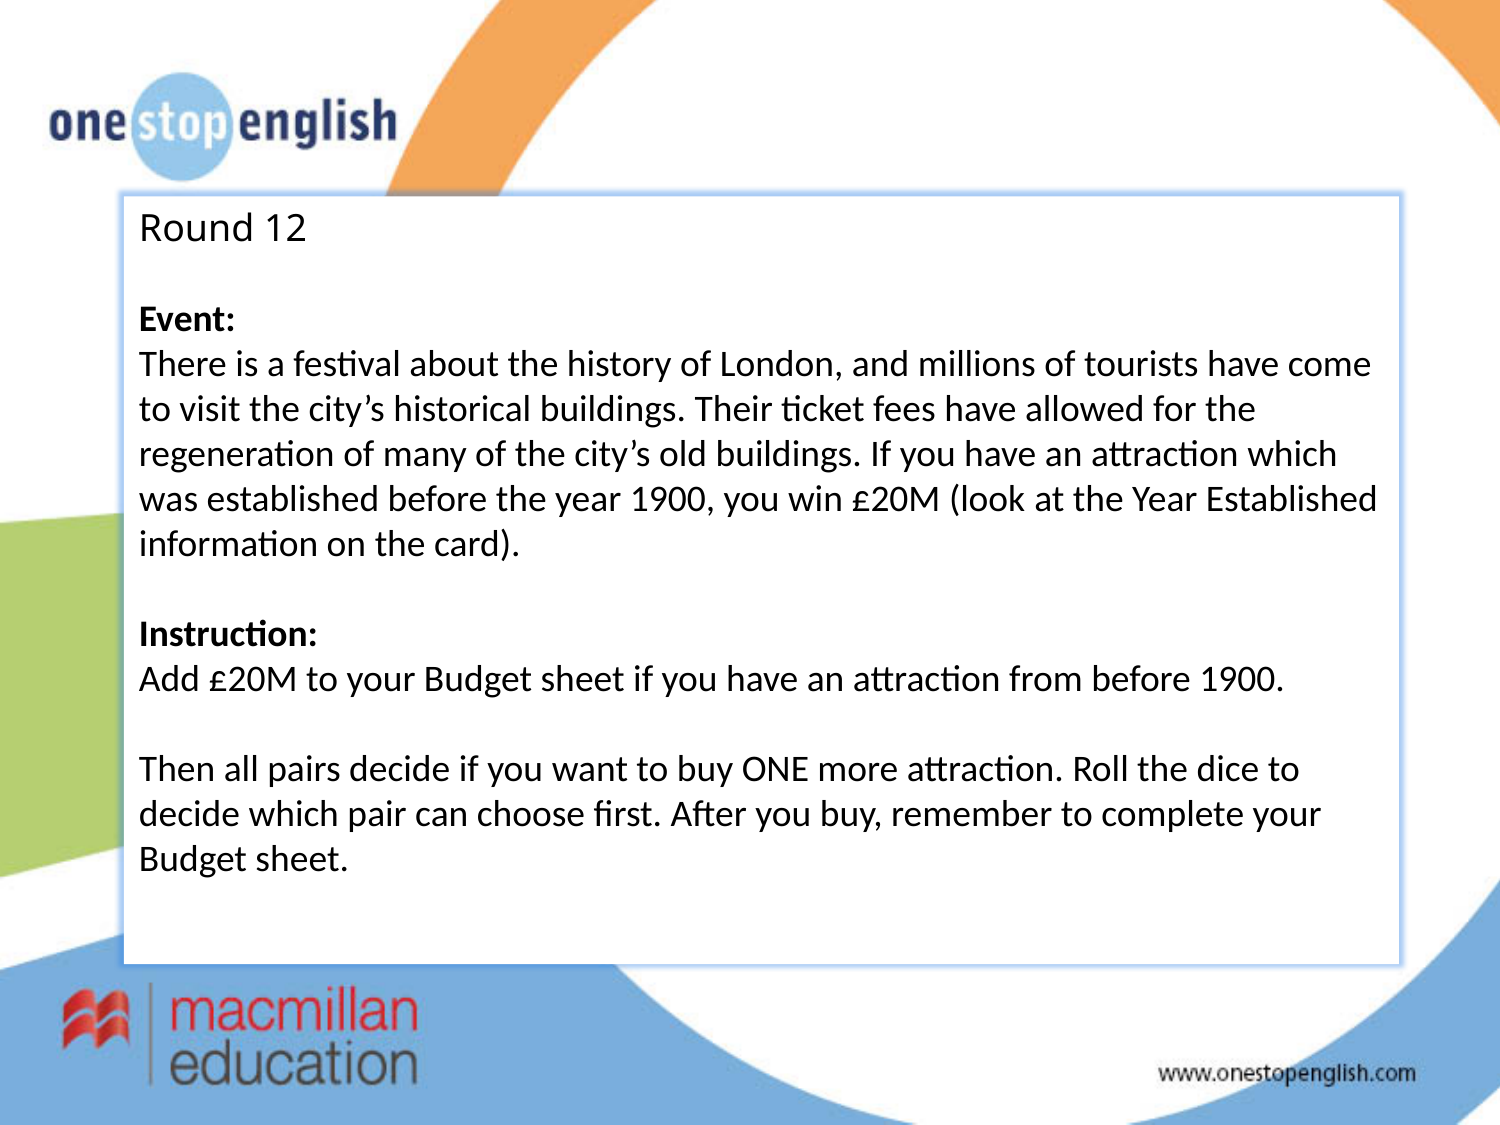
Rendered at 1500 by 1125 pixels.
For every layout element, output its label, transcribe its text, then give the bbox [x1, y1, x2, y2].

picture [0, 0, 1500, 1125]
text_box Round 12 Event: There is a festival about the history of London, and millions of tourists have come to visit the city’s historical buildings. Their ticket fees have allowed for the regeneration of many of the city’s old buildings. If you have an attraction which was established before the year 1900, you win £20M (look at the Year Established information on the card). Instruction: Add £20M to your Budget sheet if you have an attraction from before 1900. Then all pairs decide if you want to buy ONE more attraction. Roll the dice to decide which pair can choose first. After you buy, remember to complete your Budget sheet. [123, 196, 1399, 965]
